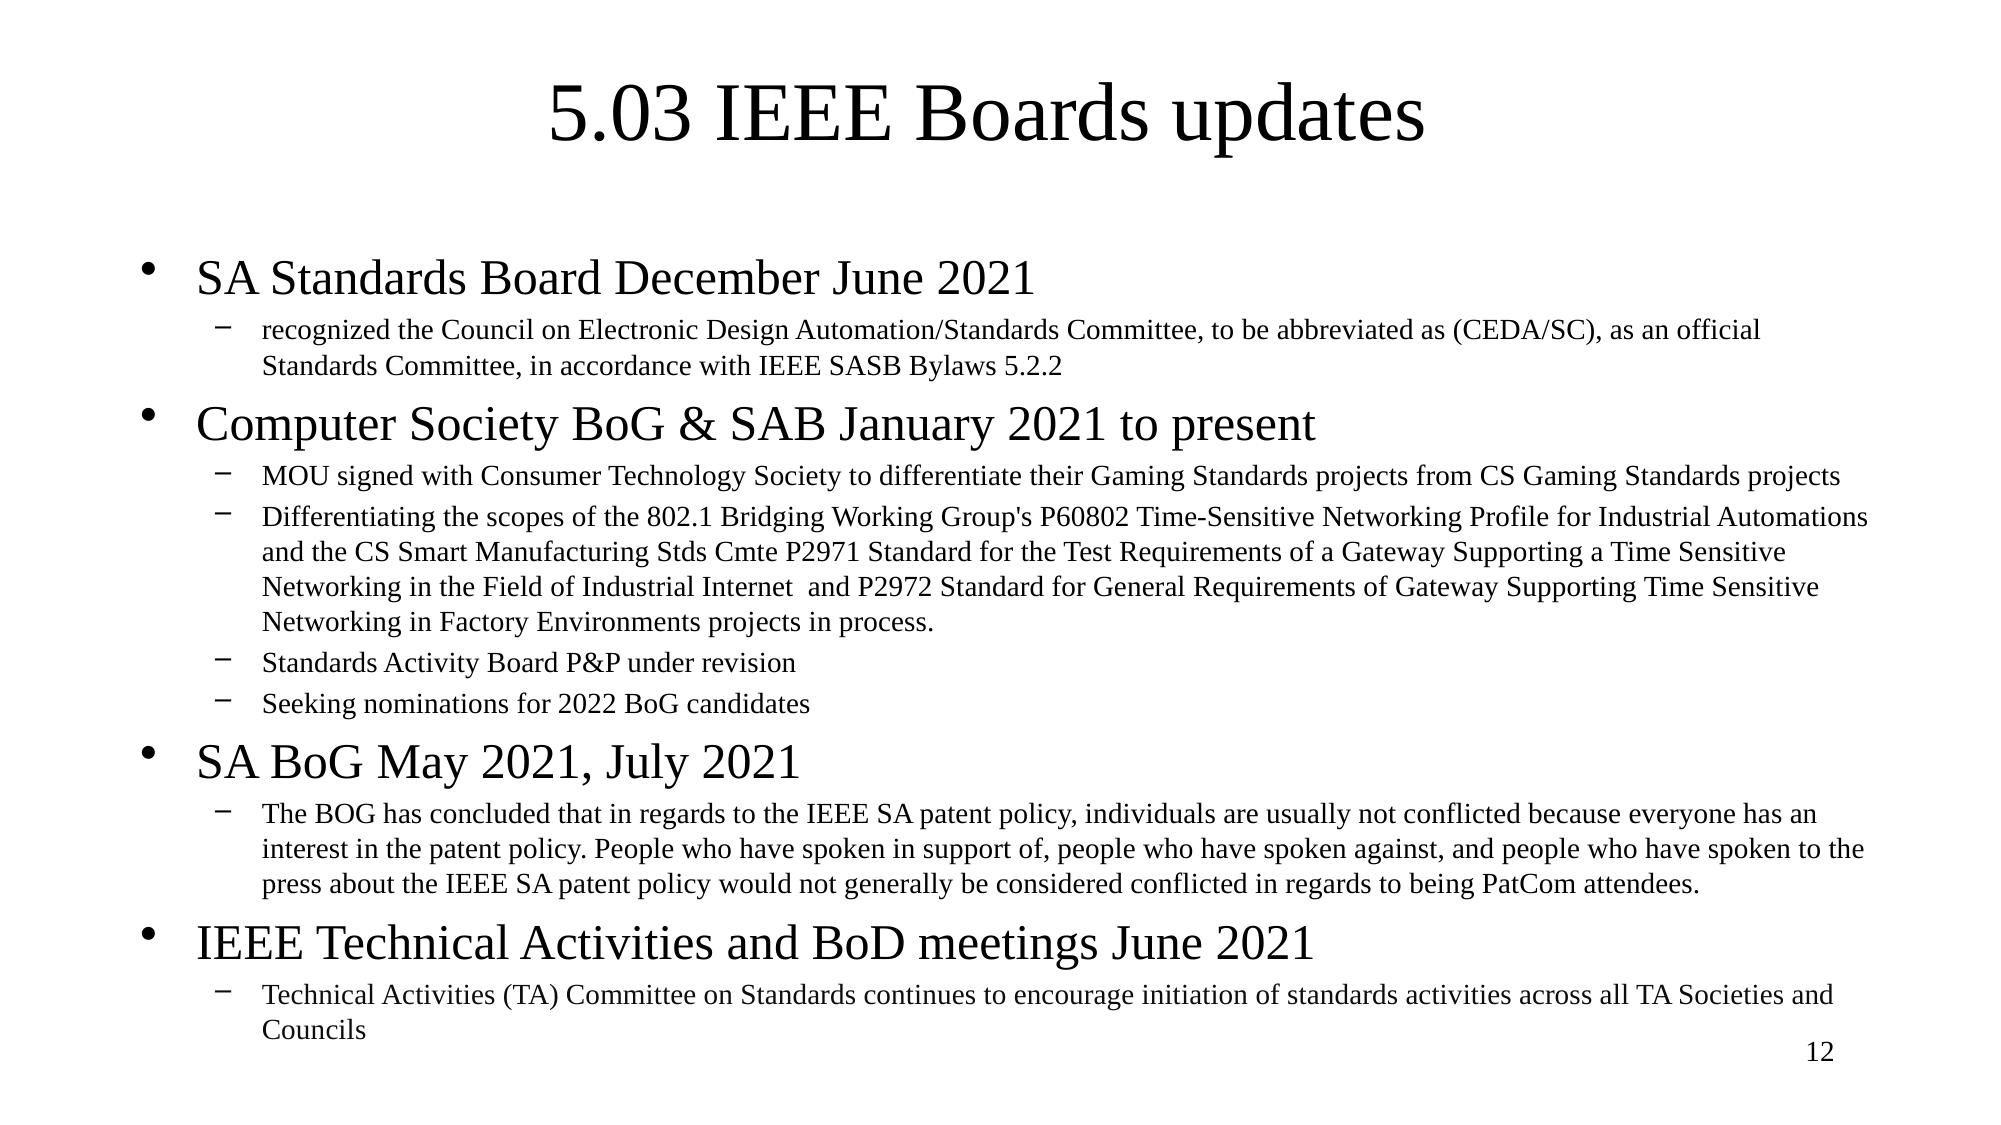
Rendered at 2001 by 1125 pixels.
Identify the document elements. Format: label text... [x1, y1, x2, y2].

text_box 5.03 IEEE Boards updates [349, 50, 1625, 238]
list SA Standards Board December June 2021 recognized the Council on Electronic Design Automation/Standards Committee, to be abbreviated as (CEDA/SC), as an official Standards Committee, in accordance with IEEE SASB Bylaws 5.2.2 Computer Society BoG & SAB January 2021 to present MOU signed with Consumer Technology Society to differentiate their Gaming Standards projects from CS Gaming Standards projects Differentiating the scopes of the 802.1 Bridging Working Group's P60802 Time-Sensitive Networking Profile for Industrial Automations and the CS Smart Manufacturing Stds Cmte P2971 Standard for the Test Requirements of a Gateway Supporting a Time Sensitive Networking in the Field of Industrial Internet and P2972 Standard for General Requirements of Gateway Supporting Time Sensitive Networking in Factory Environments projects in process. Standards Activity Board P&P under revision Seeking nominations for 2022 BoG candidates SA BoG May 2021, July 2021 The BOG has concluded that in regards to the IEEE SA patent policy, individuals are usually not conflicted because everyone has an interest in the patent policy. People who have spoken in support of, people who have spoken against, and people who have spoken to the press about the IEEE SA patent policy would not generally be considered conflicted in regards to being PatCom attendees. IEEE Technical Activities and BoD meetings June 2021 Technical Activities (TA) Committee on Standards continues to encourage initiation of standards activities across all TA Societies and Councils [124, 237, 1888, 913]
slide_number 12 [1433, 1024, 1851, 1101]
